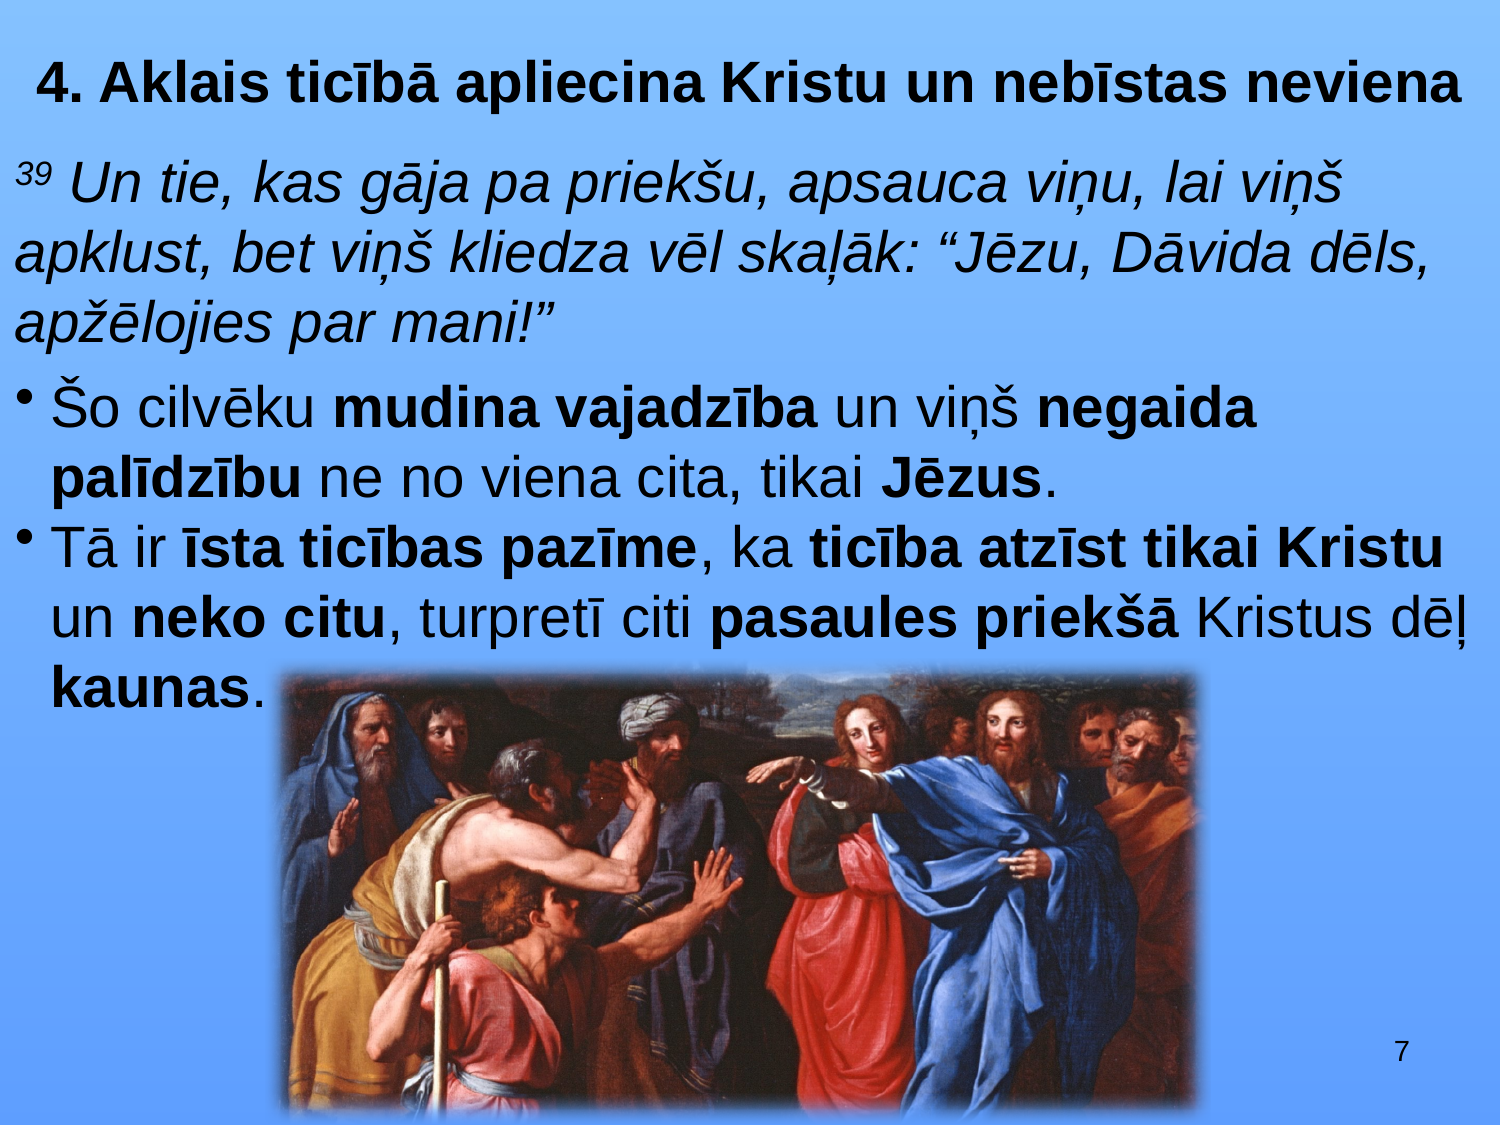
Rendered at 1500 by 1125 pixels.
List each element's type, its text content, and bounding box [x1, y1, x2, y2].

title 4. Aklais ticībā apliecina Kristu un nebīstas neviena [0, 9, 1500, 137]
text_box 39 Un tie, kas gāja pa priekšu, apsauca viņu, lai viņš apklust, bet viņš kliedza vēl skaļāk: “Jēzu, Dāvida dēls, apžēlojies par mani!” [0, 137, 1500, 362]
picture [265, 658, 1211, 1125]
slide_number 7 [1215, 1024, 1426, 1103]
text_box Šo cilvēku mudina vajadzība un viņš negaida palīdzību ne no viena cita, tikai Jēzus. Tā ir īsta ticības pazīme, ka ticība atzīst tikai Kristu un neko citu, turpretī citi pasaules priekšā Kristus dēļ kaunas. [0, 362, 1500, 727]
